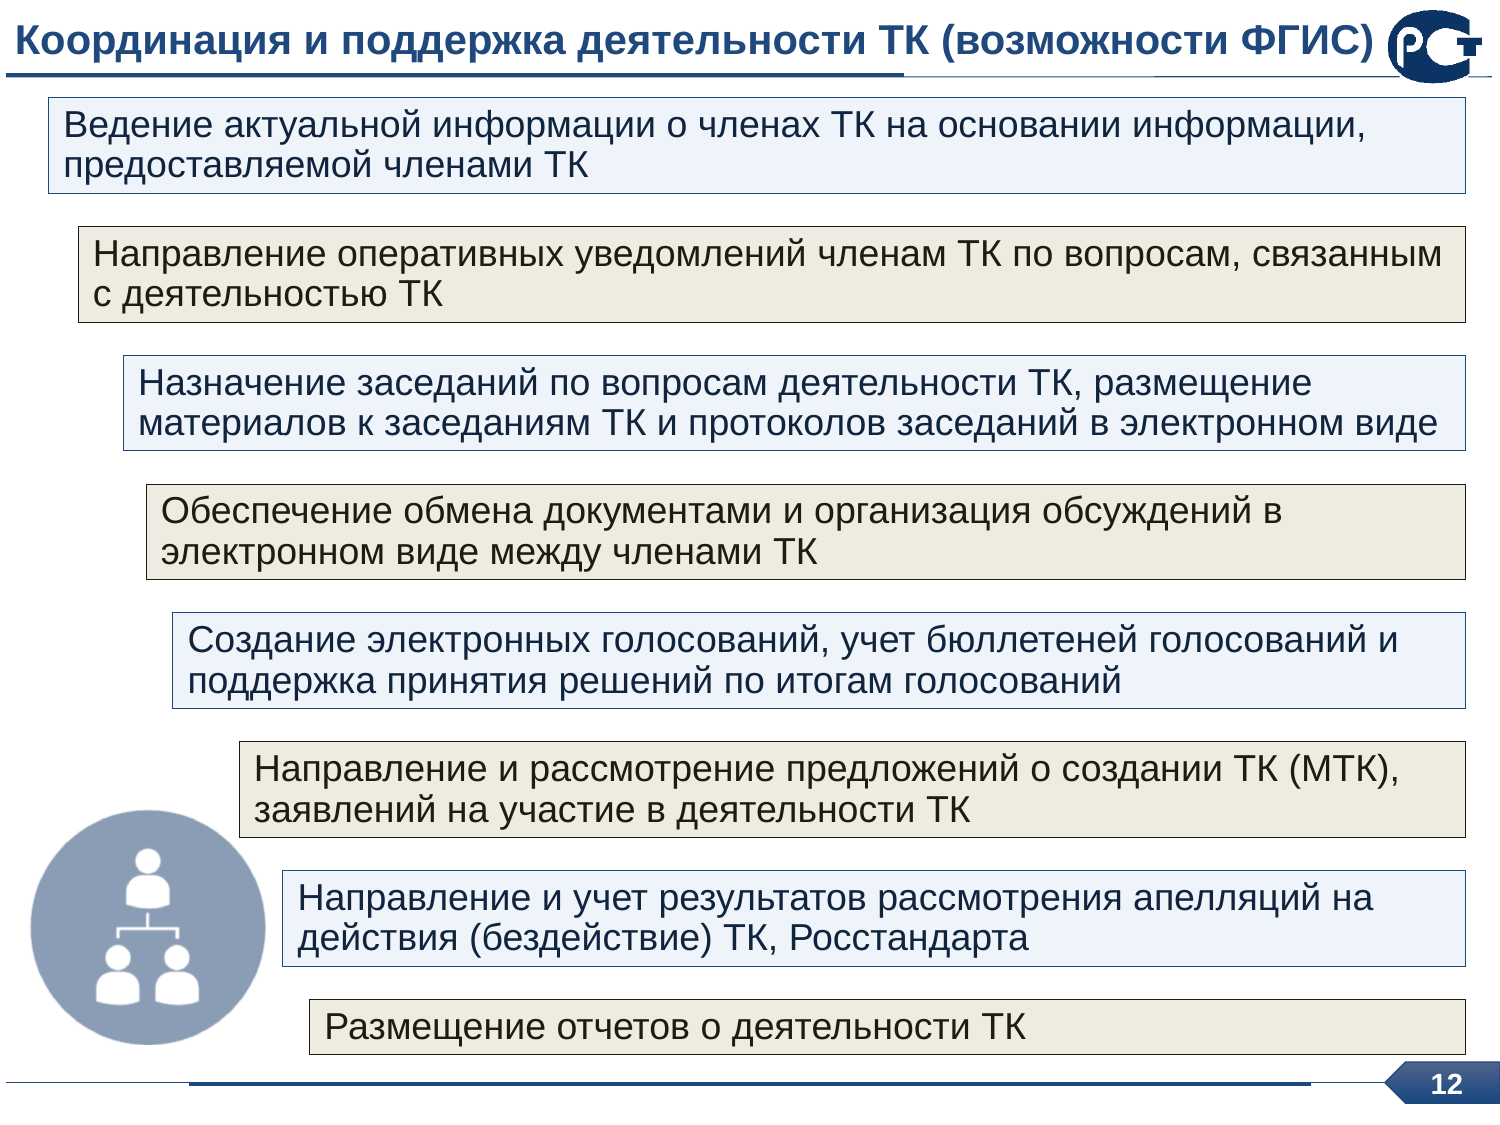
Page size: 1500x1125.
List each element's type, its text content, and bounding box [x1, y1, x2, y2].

text_box Ведение актуальной информации о членах ТК на основании информации, предоставляемой членами ТК [48, 97, 1466, 194]
text_box Назначение заседаний по вопросам деятельности ТК, размещение материалов к заседаниям ТК и протоколов заседаний в электронном виде [123, 355, 1466, 451]
picture [29, 808, 266, 1045]
title Координация и поддержка деятельности ТК (возможности ФГИС) [0, 0, 1495, 77]
text_box Создание электронных голосований, учет бюллетеней голосований и поддержка принятия решений по итогам голосований [172, 612, 1466, 709]
text_box Размещение отчетов о деятельности ТК [309, 999, 1466, 1055]
text_box Направление оперативных уведомлений членам ТК по вопросам, связанным с деятельностью ТК [78, 226, 1466, 323]
text_box Направление и учет результатов рассмотрения апелляций на действия (бездействие) ТК, Росстандарта [282, 870, 1466, 967]
slide_number 12 [1384, 1062, 1500, 1104]
text_box Направление и рассмотрение предложений о создании ТК (МТК), заявлений на участие в деятельности ТК [239, 741, 1466, 838]
text_box Обеспечение обмена документами и организация обсуждений в электронном виде между членами ТК [146, 484, 1466, 580]
